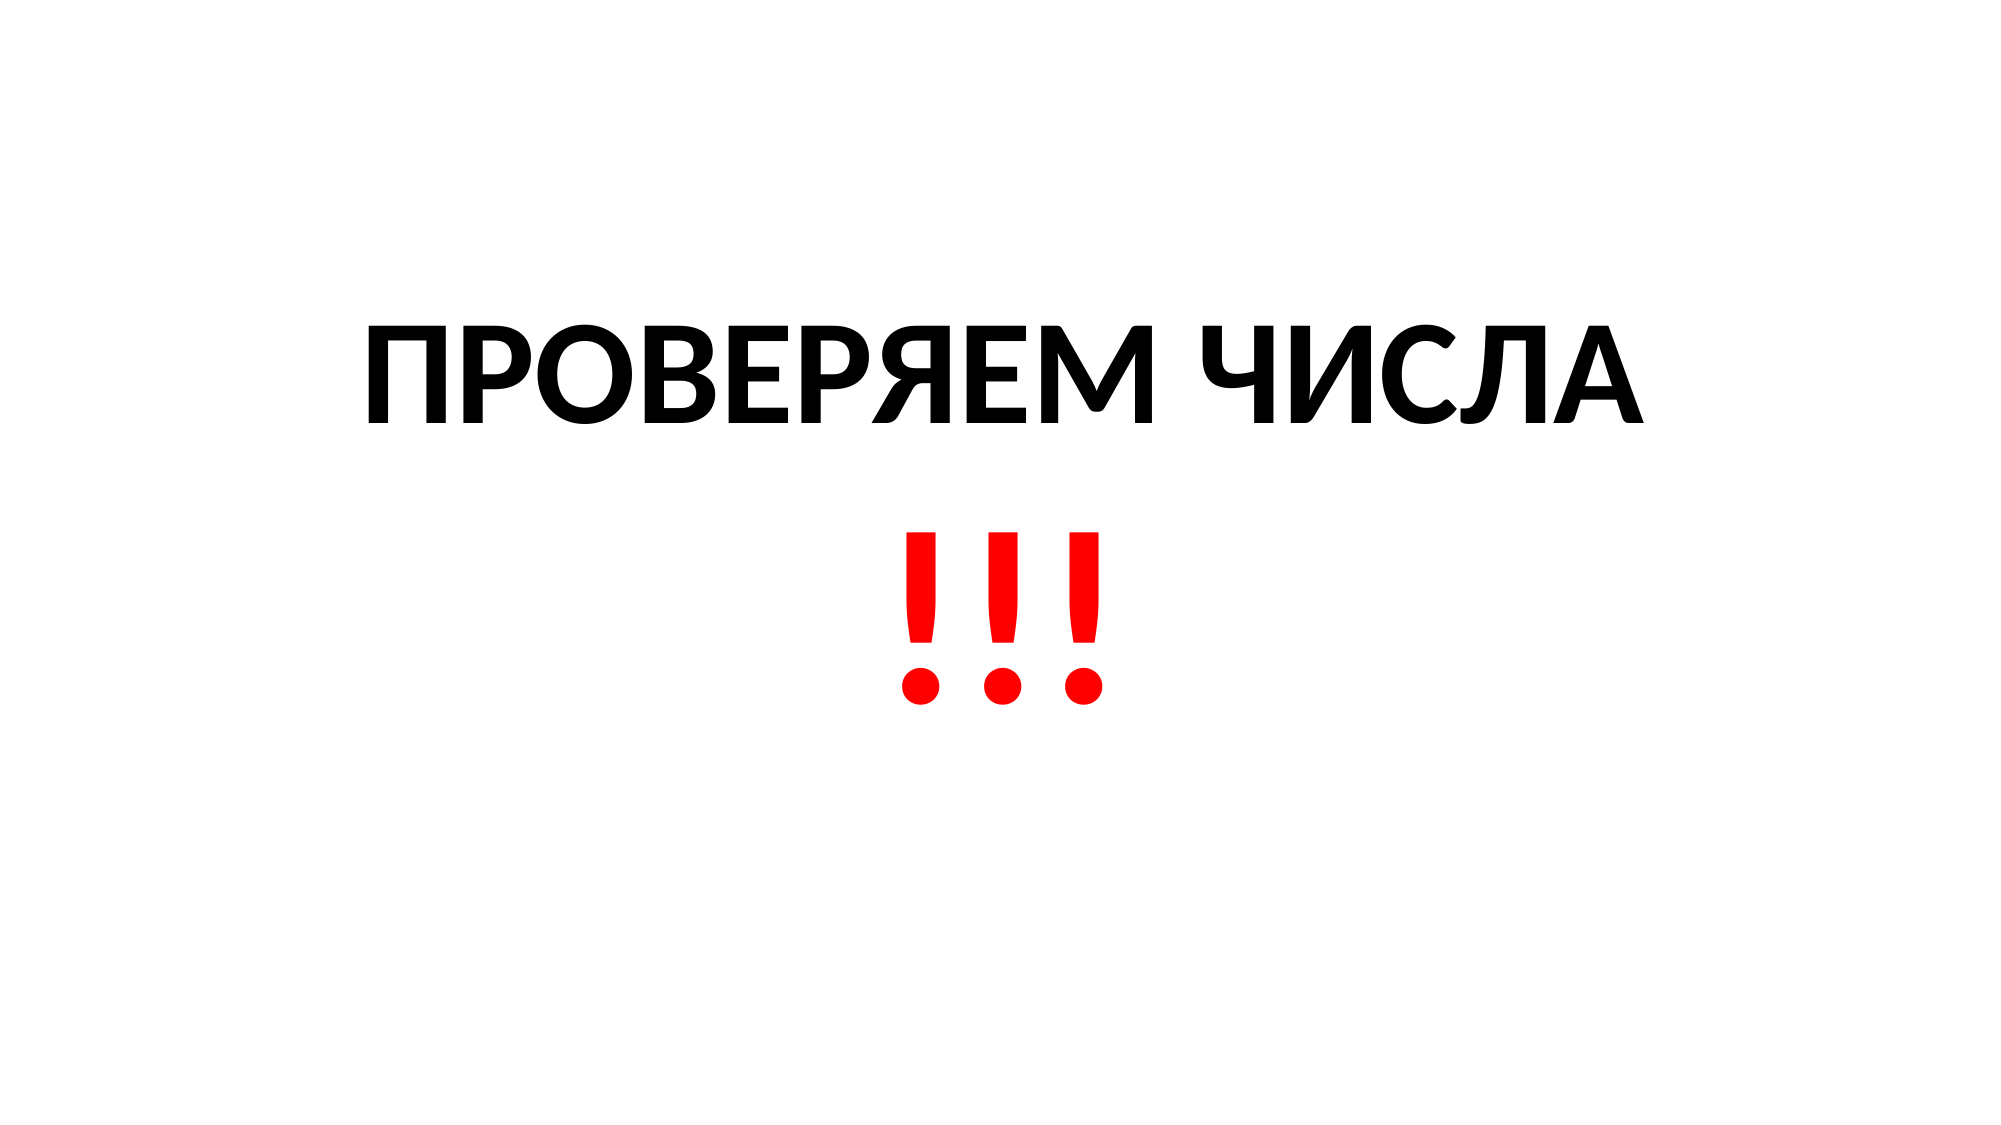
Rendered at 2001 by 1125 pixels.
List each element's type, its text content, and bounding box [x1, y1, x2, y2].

text_box ПРОВЕРЯЕМ ЧИСЛА !!! [345, 265, 1661, 761]
